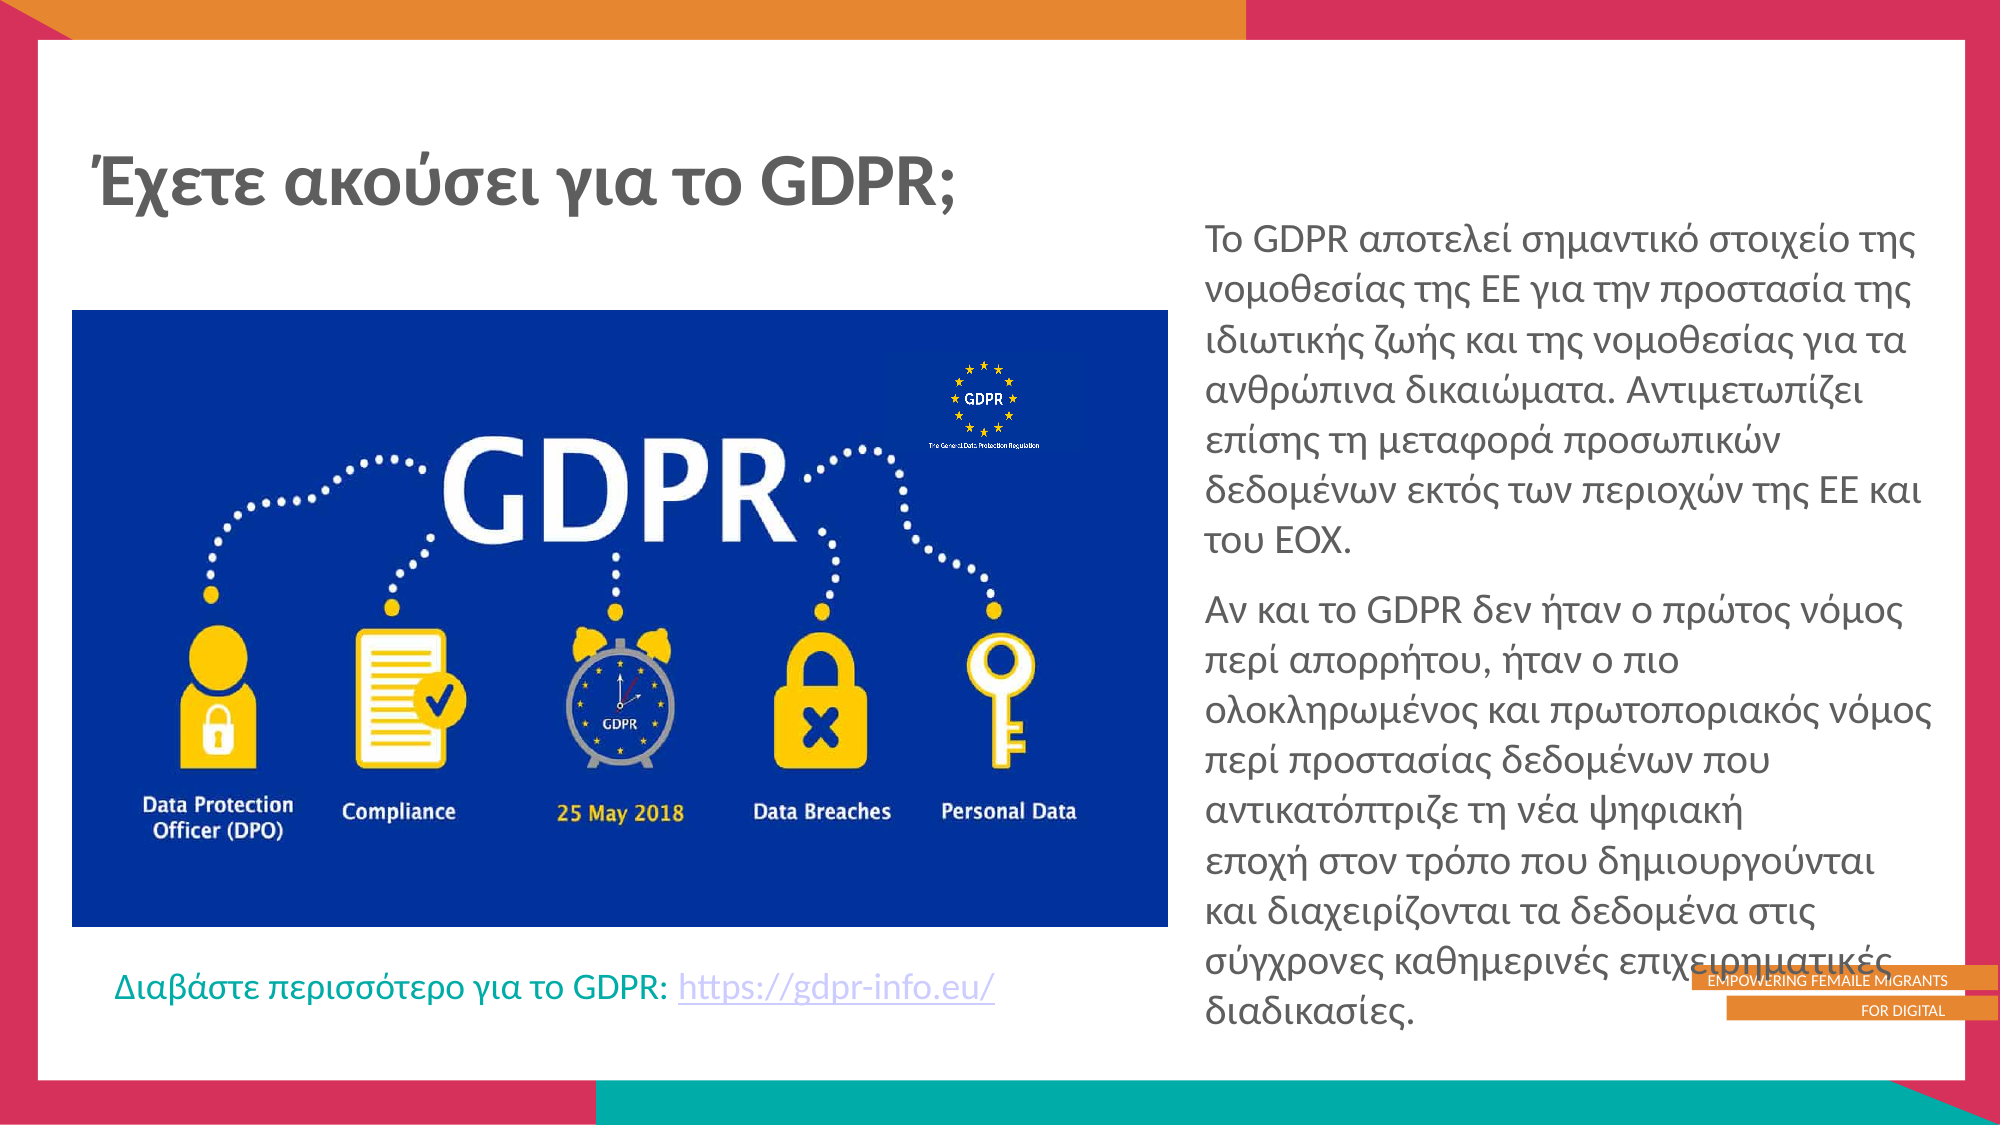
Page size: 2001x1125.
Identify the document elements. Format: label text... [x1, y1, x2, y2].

text_box Το GDPR αποτελεί σημαντικό στοιχείο της νομοθεσίας της ΕΕ για την προστασία της ιδιωτικής ζωής και της νομοθεσίας για τα ανθρώπινα δικαιώματα. Αντιμετωπίζει επίσης τη μεταφορά προσωπικών δεδομένων εκτός των περιοχών της ΕΕ και του ΕΟΧ. Αν και το GDPR δεν ήταν ο πρώτος νόμος περί απορρήτου, ήταν ο πιο ολοκληρωμένος και πρωτοποριακός νόμος περί προστασίας δεδομένων που αντικατόπτριζε τη νέα ψηφιακή εποχή στον τρόπο που δημιουργούνται και διαχειρίζονται τα δεδομένα στις σύγχρονες καθημερινές επιχειρηματικές διαδικασίες. [1190, 203, 1949, 532]
text_box Έχετε ακούσει για το GDPR; [84, 123, 1918, 262]
text_box Διαβάστε περισσότερο για το GDPR: https://gdpr-info.eu/ [99, 955, 1616, 1015]
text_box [72, 310, 1168, 927]
